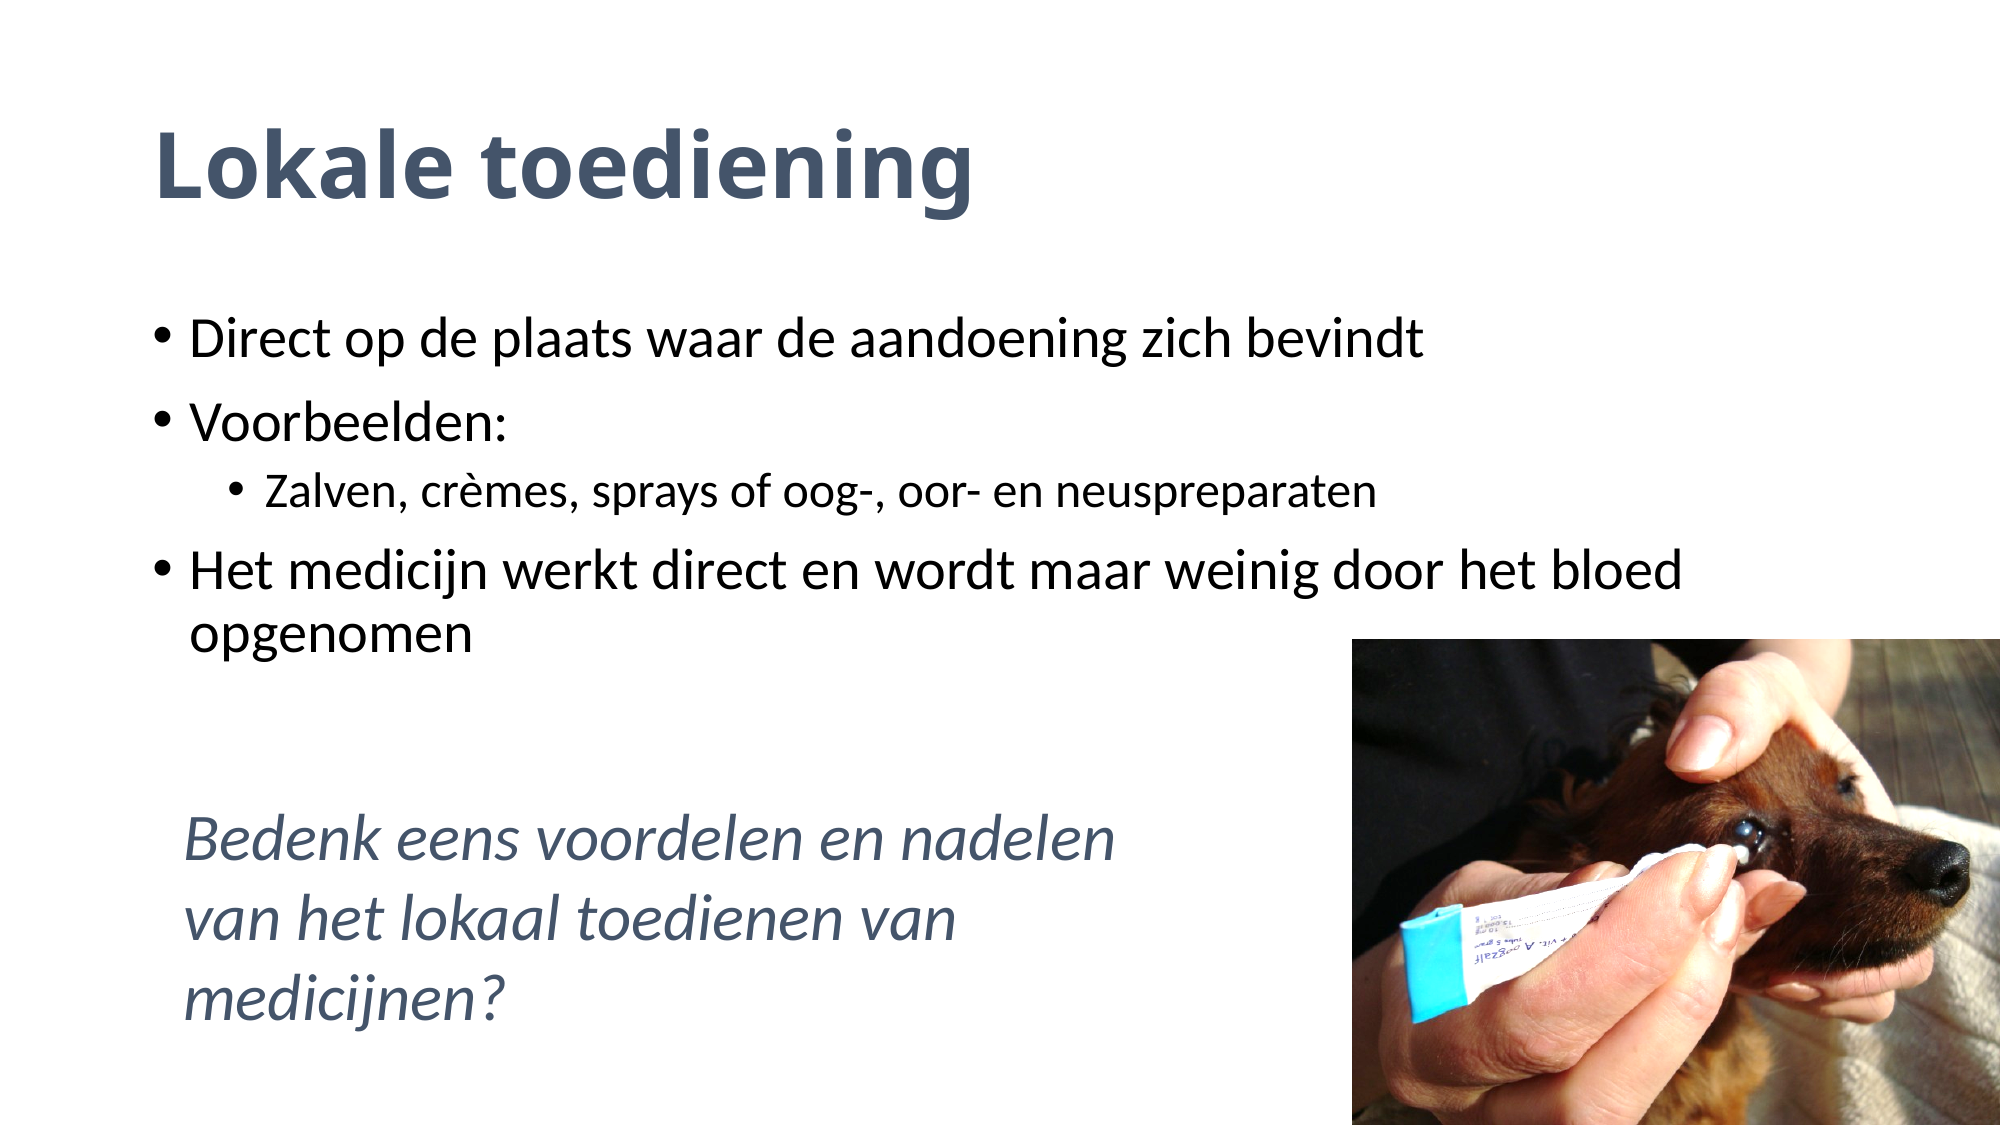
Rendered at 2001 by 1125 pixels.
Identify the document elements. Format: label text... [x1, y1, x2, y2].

title Lokale toediening [137, 59, 1863, 278]
list Direct op de plaats waar de aandoening zich bevindt Voorbeelden: Zalven, crèmes, sprays of oog-, oor- en neuspreparaten Het medicijn werkt direct en wordt maar weinig door het bloed opgenomen [137, 299, 1863, 1014]
picture [1352, 639, 2000, 1125]
text_box Bedenk eens voordelen en nadelen van het lokaal toedienen van medicijnen? [168, 786, 1235, 1087]
